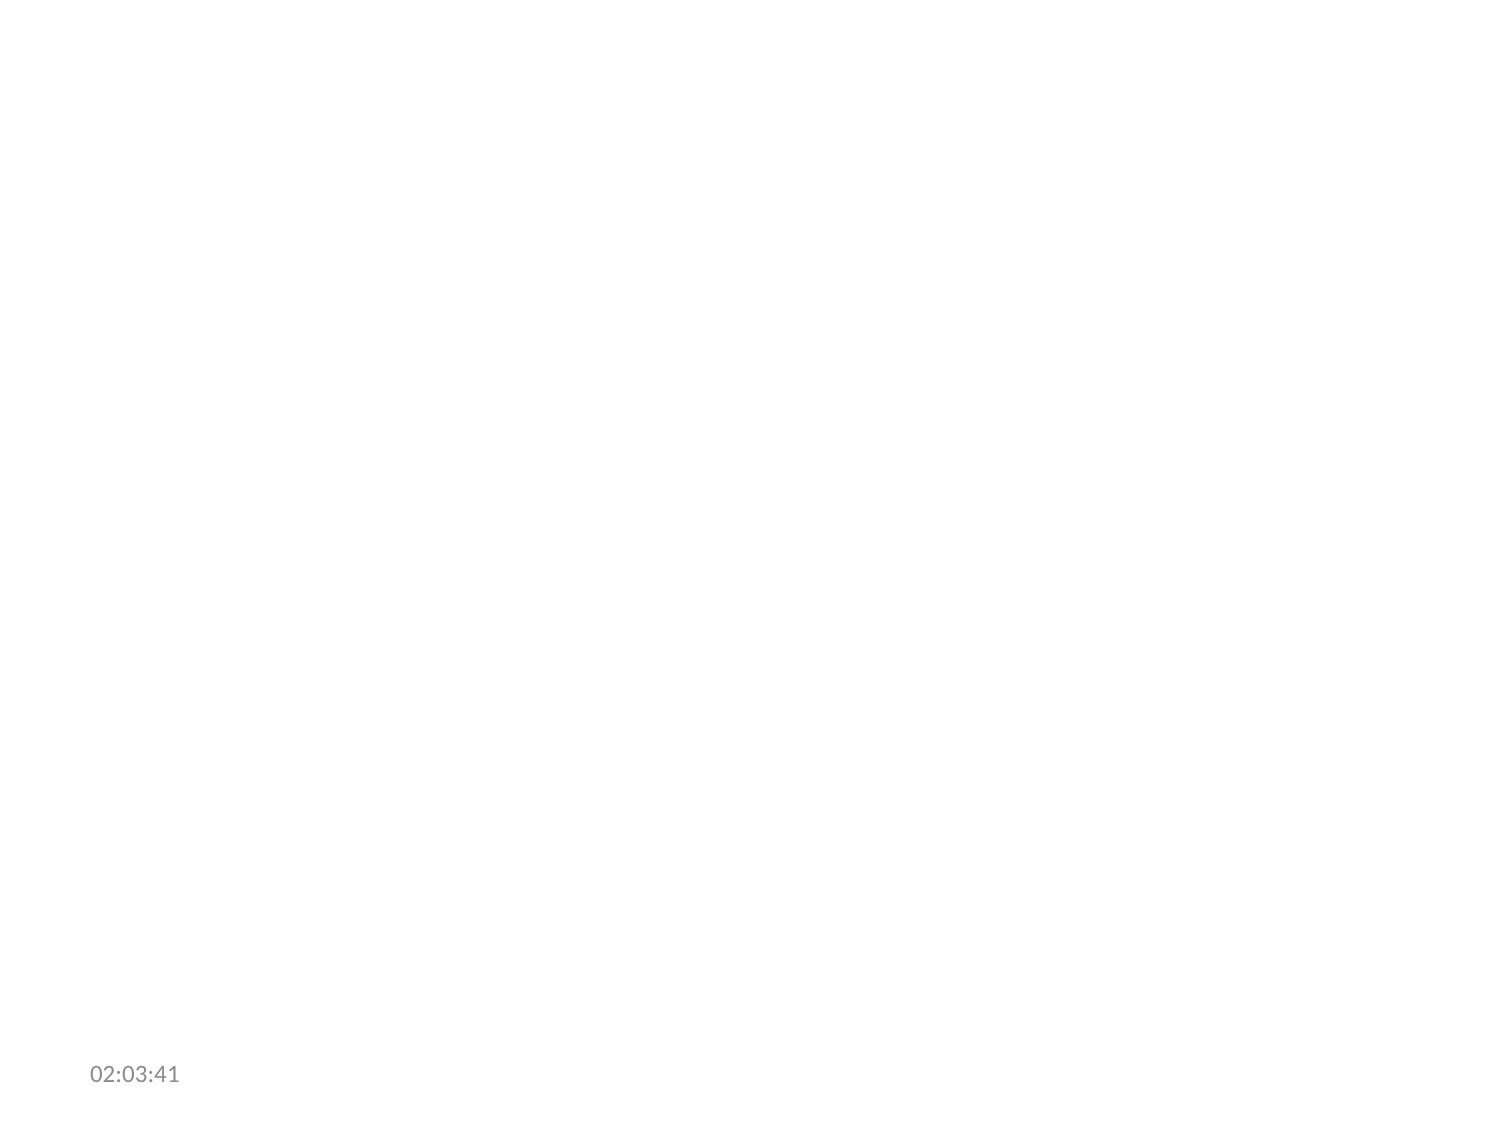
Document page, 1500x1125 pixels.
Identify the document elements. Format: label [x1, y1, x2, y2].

slide_number [75, 1042, 425, 1103]
